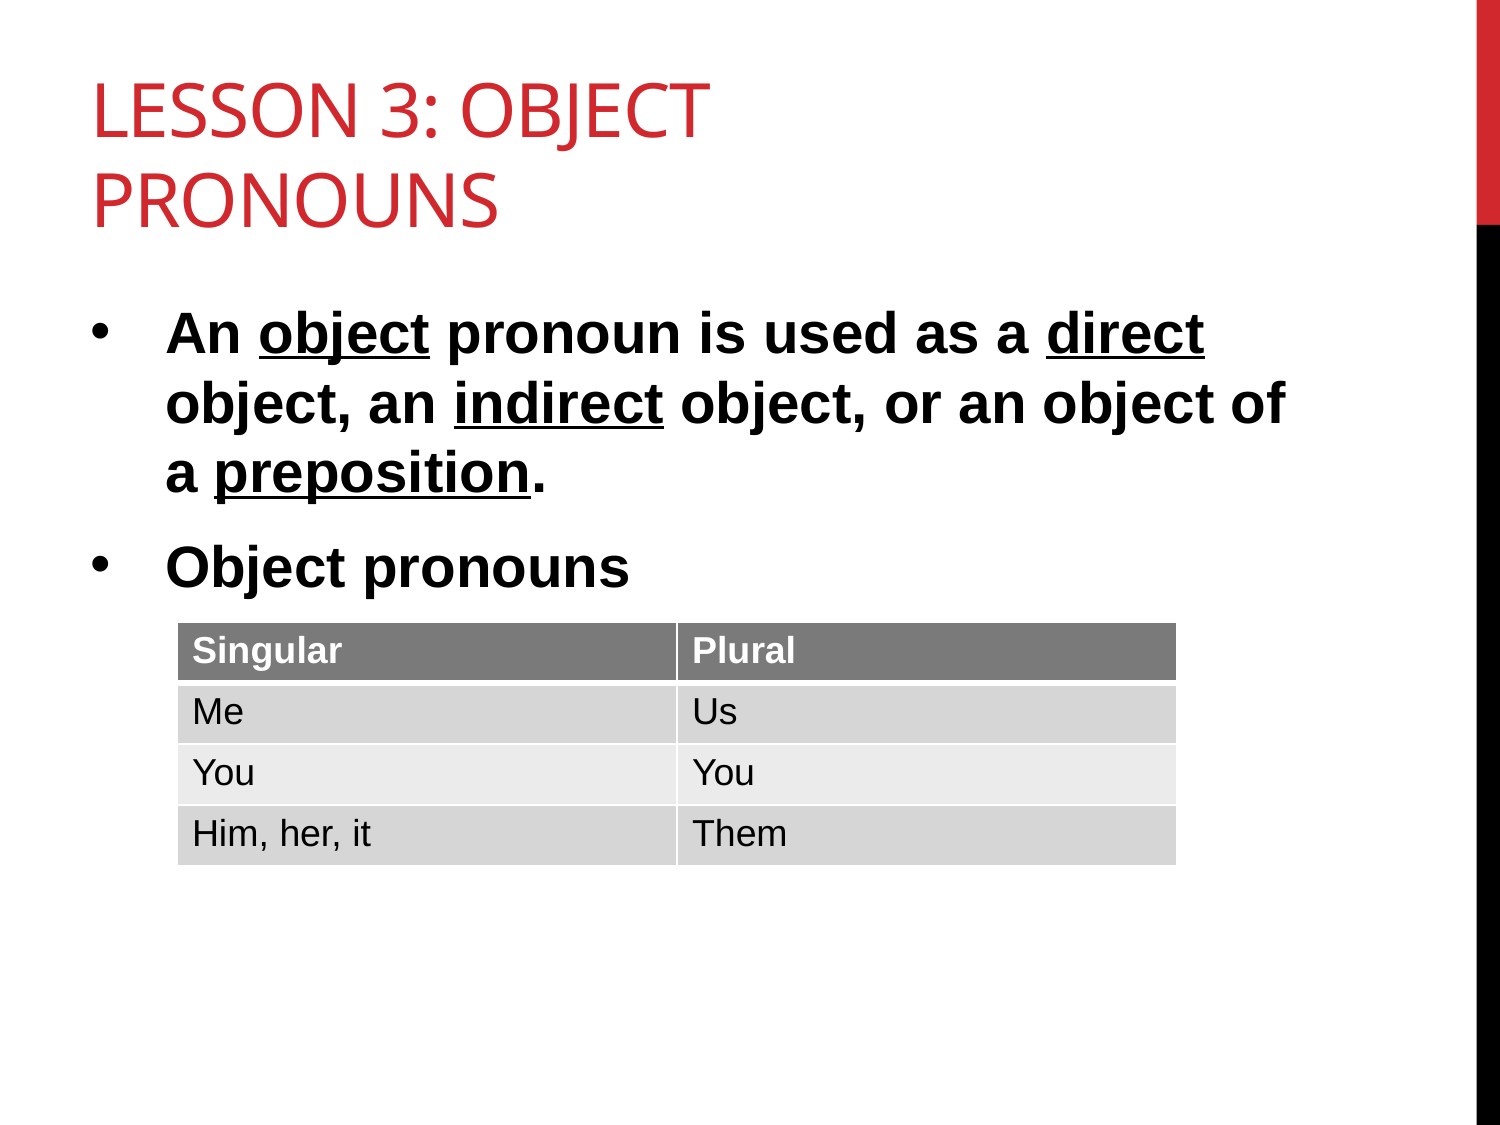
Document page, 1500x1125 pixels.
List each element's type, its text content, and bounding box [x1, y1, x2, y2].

table_cell You [178, 745, 676, 804]
table_header Plural [678, 623, 1176, 680]
table_header Singular [178, 623, 676, 680]
table_cell Us [678, 686, 1176, 743]
list An object pronoun is used as a direct object, an indirect object, or an object of a preposition. Object pronouns [75, 287, 1325, 1005]
title Lesson 3: Object Pronouns [75, 25, 1025, 250]
table_cell You [678, 745, 1176, 804]
table_cell Me [178, 686, 676, 743]
table_cell Them [678, 806, 1176, 865]
table_cell Him, her, it [178, 806, 676, 865]
